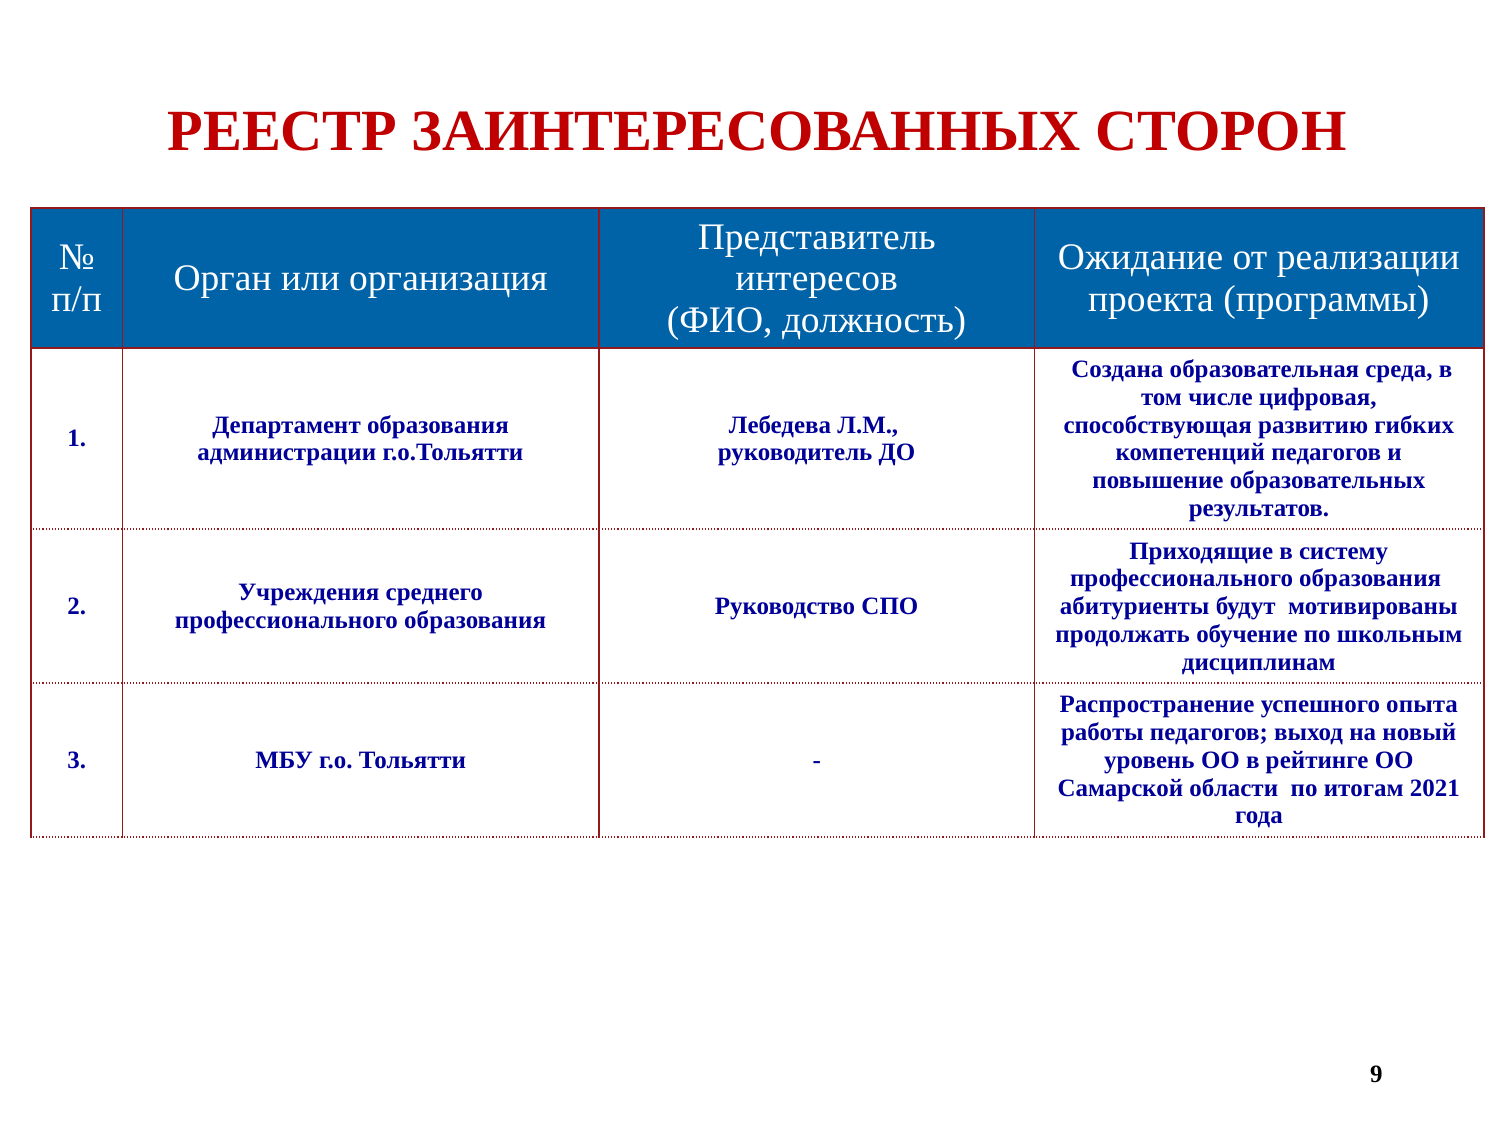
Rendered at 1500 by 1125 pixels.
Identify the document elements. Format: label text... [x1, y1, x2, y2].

table_cell 3. [32, 683, 122, 837]
table_cell Учреждения среднего профессионального образования [123, 529, 598, 683]
table_cell Распространение успешного опыта работы педагогов; выход на новый уровень ОО в рейтинге ОО Самарской области по итогам 2021 года [1035, 683, 1483, 837]
table_header Орган или организация [123, 209, 598, 347]
table_cell Руководство СПО [600, 529, 1034, 683]
table_header Представитель интересов (ФИО, должность) [600, 209, 1034, 347]
text_box РЕЕСТР ЗАИНТЕРЕСОВАННЫХ СТОРОН [47, 19, 1468, 171]
table_header № п/п [32, 209, 122, 347]
slide_number 9 [1060, 1042, 1398, 1103]
table_header Ожидание от реализации проекта (программы) [1035, 209, 1483, 347]
table_cell Департамент образования администрации г.о.Тольятти [123, 349, 598, 529]
table_cell 1. [32, 349, 122, 529]
table_cell 2. [32, 529, 122, 683]
table_cell Создана образовательная среда, в том числе цифровая, способствующая развитию гибких компетенций педагогов и повышение образовательных результатов. [1035, 349, 1483, 529]
table_cell Лебедева Л.М., руководитель ДО [600, 349, 1034, 529]
table_cell МБУ г.о. Тольятти [123, 683, 598, 837]
table_cell Приходящие в систему профессионального образования абитуриенты будут мотивированы продолжать обучение по школьным дисциплинам [1035, 529, 1483, 683]
table_cell - [600, 683, 1034, 837]
